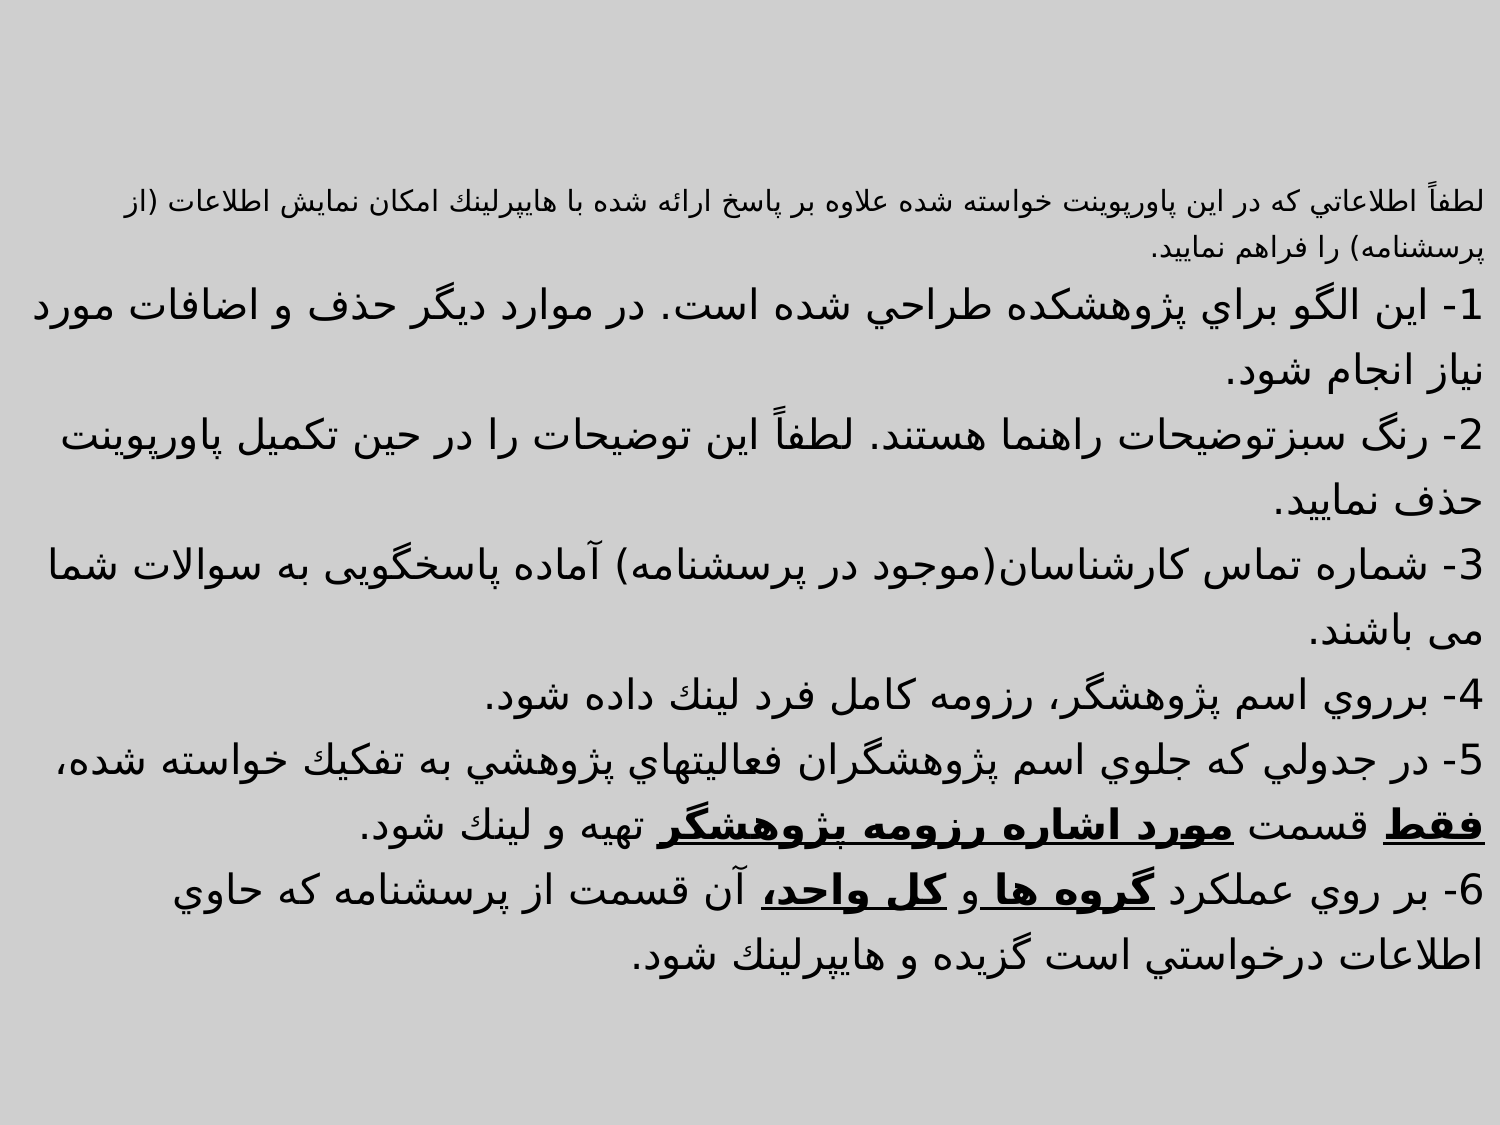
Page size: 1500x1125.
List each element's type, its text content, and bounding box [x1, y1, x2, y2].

title لطفاً اطلاعاتي كه در اين پاورپوينت خواسته شده علاوه بر پاسخ ارائه شده با هايپرلينك امكان نمايش اطلاعات (از پرسشنامه) را فراهم نماييد. 1- اين الگو براي پژوهشكده طراحي شده است. در موارد ديگر حذف و اضافات مورد نياز انجام شود. 2- رنگ سبزتوضيحات راهنما هستند. لطفاً اين توضيحات را در حين تكميل پاورپوينت حذف نماييد. 3- شماره تماس كارشناسان(موجود در پرسشنامه) آماده پاسخگویی به سوالات شما می باشند. 4- برروي اسم پژوهشگر، رزومه كامل فرد لينك داده شود. 5- در جدولي كه جلوي اسم پژوهشگران فعاليتهاي پژوهشي به تفكيك خواسته شده، فقط قسمت مورد اشاره رزومه پژوهشگر تهيه و لينك شود. 6- بر روي عملكرد گروه ها و كل واحد، آن قسمت از پرسشنامه كه حاوي اطلاعات درخواستي است گزيده و هايپرلينك شود. [0, 24, 1500, 1125]
